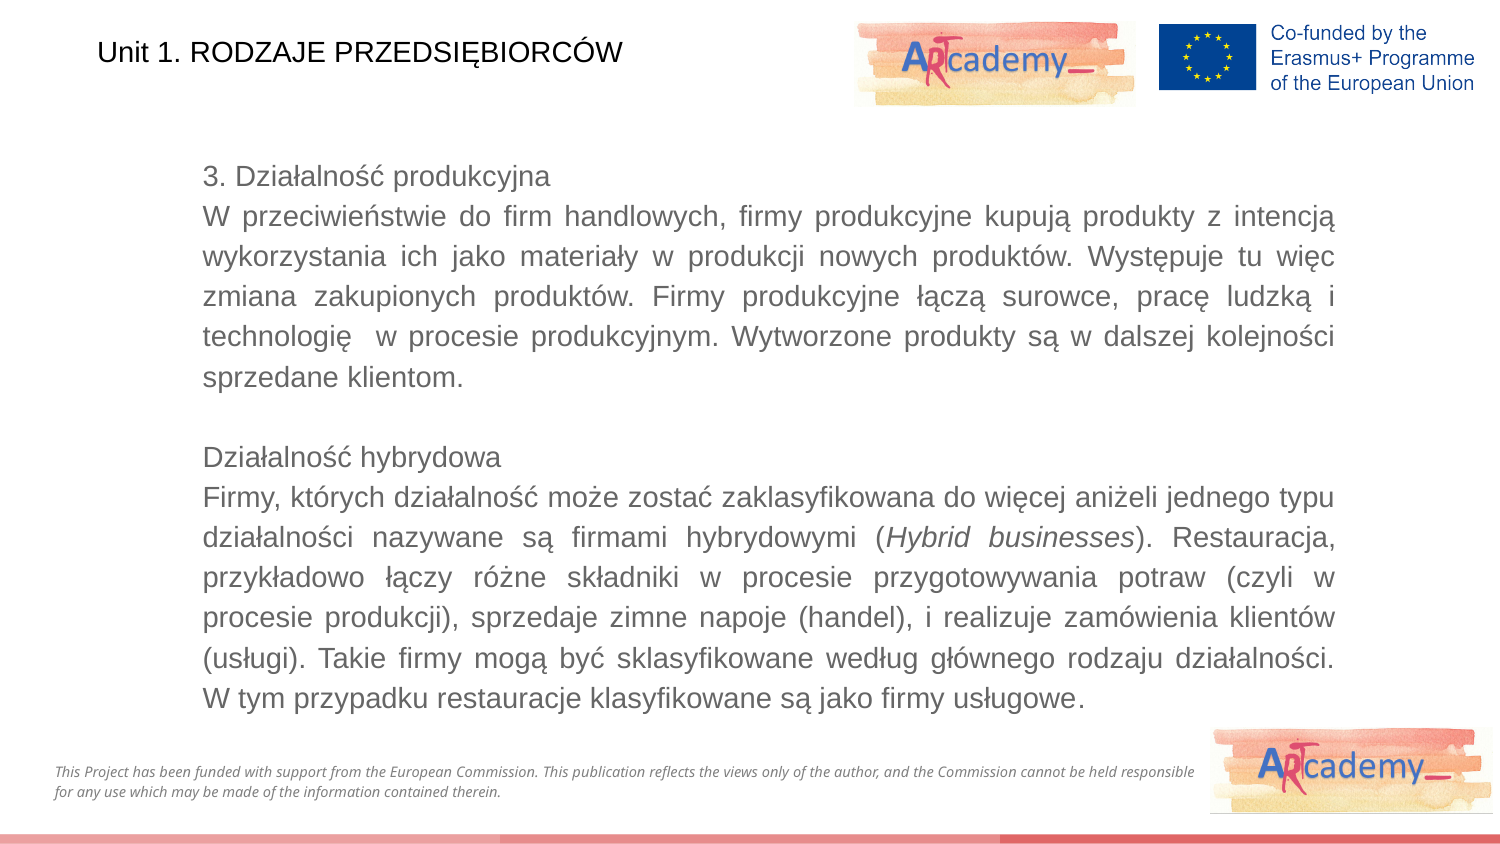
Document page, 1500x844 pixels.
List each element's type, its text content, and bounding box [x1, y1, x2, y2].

text_box Unit 1. RODZAJE PRZEDSIĘBIORCÓW [82, 26, 774, 76]
picture [1210, 709, 1493, 844]
list 3. Działalność produkcyjna W przeciwieństwie do firm handlowych, firmy produkcyjne kupują produkty z intencją wykorzystania ich jako materiały w produkcji nowych produktów. Występuje tu więc zmiana zakupionych produktów. Firmy produkcyjne łączą surowce, pracę ludzką i technologię w procesie produkcyjnym. Wytworzone produkty są w dalszej kolejności sprzedane klientom. Działalność hybrydowa Firmy, których działalność może zostać zaklasyfikowana do więcej aniżeli jednego typu działalności nazywane są firmami hybrydowymi (Hybrid businesses). Restauracja, przykładowo łączy różne składniki w procesie przygotowywania potraw (czyli w procesie produkcji), sprzedaje zimne napoje (handel), i realizuje zamówienia klientów (usługi). Takie firmy mogą być sklasyfikowane według głównego rodzaju działalności. W tym przypadku restauracje klasyfikowane są jako firmy usługowe. [164, 136, 1352, 706]
picture [854, 2, 1137, 138]
text_box This Project has been funded with support from the European Commission. This publication reflects the views only of the author, and the Commission cannot be held responsible for any use which may be made of the information contained therein. [39, 754, 1205, 799]
picture [1158, 24, 1474, 94]
